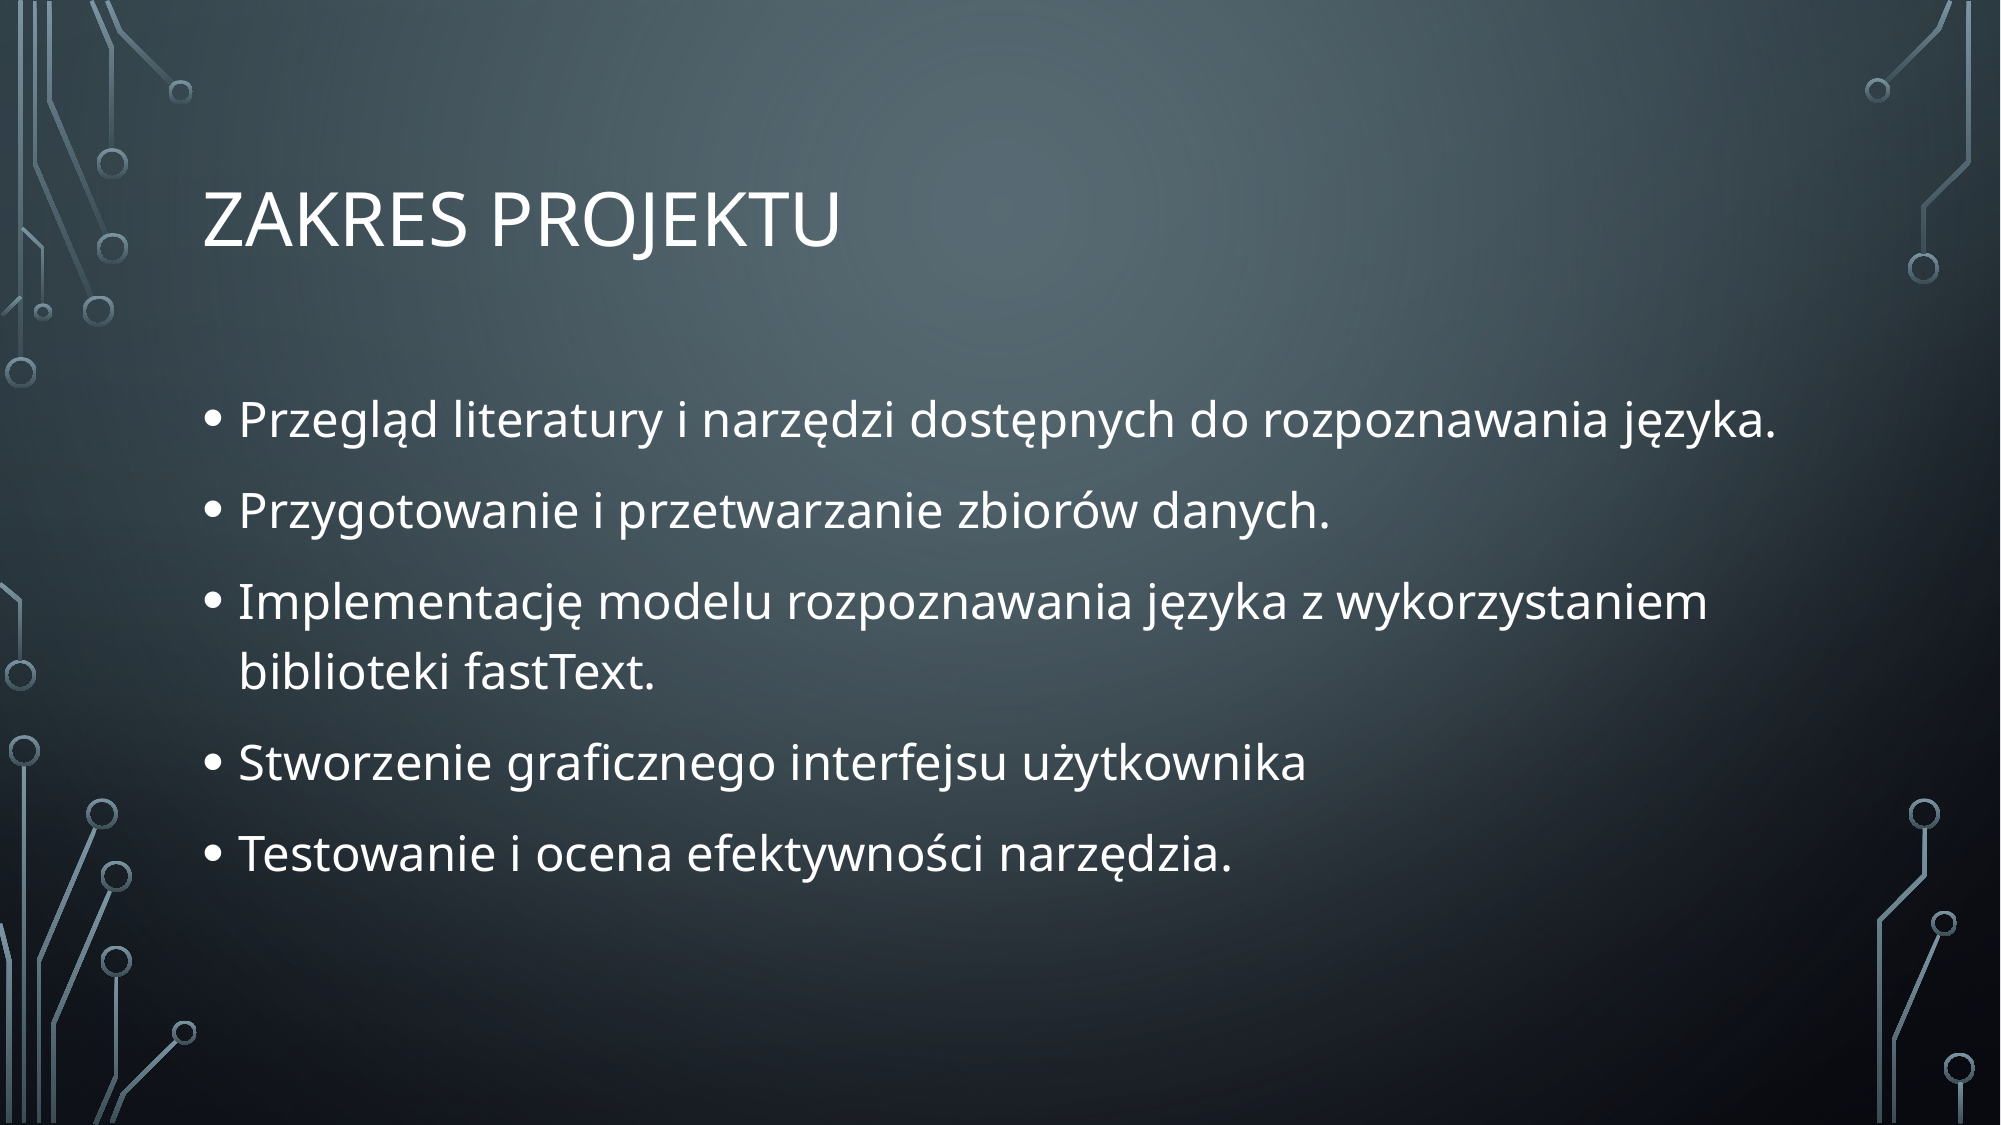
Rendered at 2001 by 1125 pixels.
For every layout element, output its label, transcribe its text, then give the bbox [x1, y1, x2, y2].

list Przegląd literatury i narzędzi dostępnych do rozpoznawania języka. Przygotowanie i przetwarzanie zbiorów danych. Implementację modelu rozpoznawania języka z wykorzystaniem biblioteki fastText. Stworzenie graficznego interfejsu użytkownika Testowanie i ocena efektywności narzędzia. [187, 369, 1813, 950]
title Zakres Projektu [187, 101, 1813, 344]
